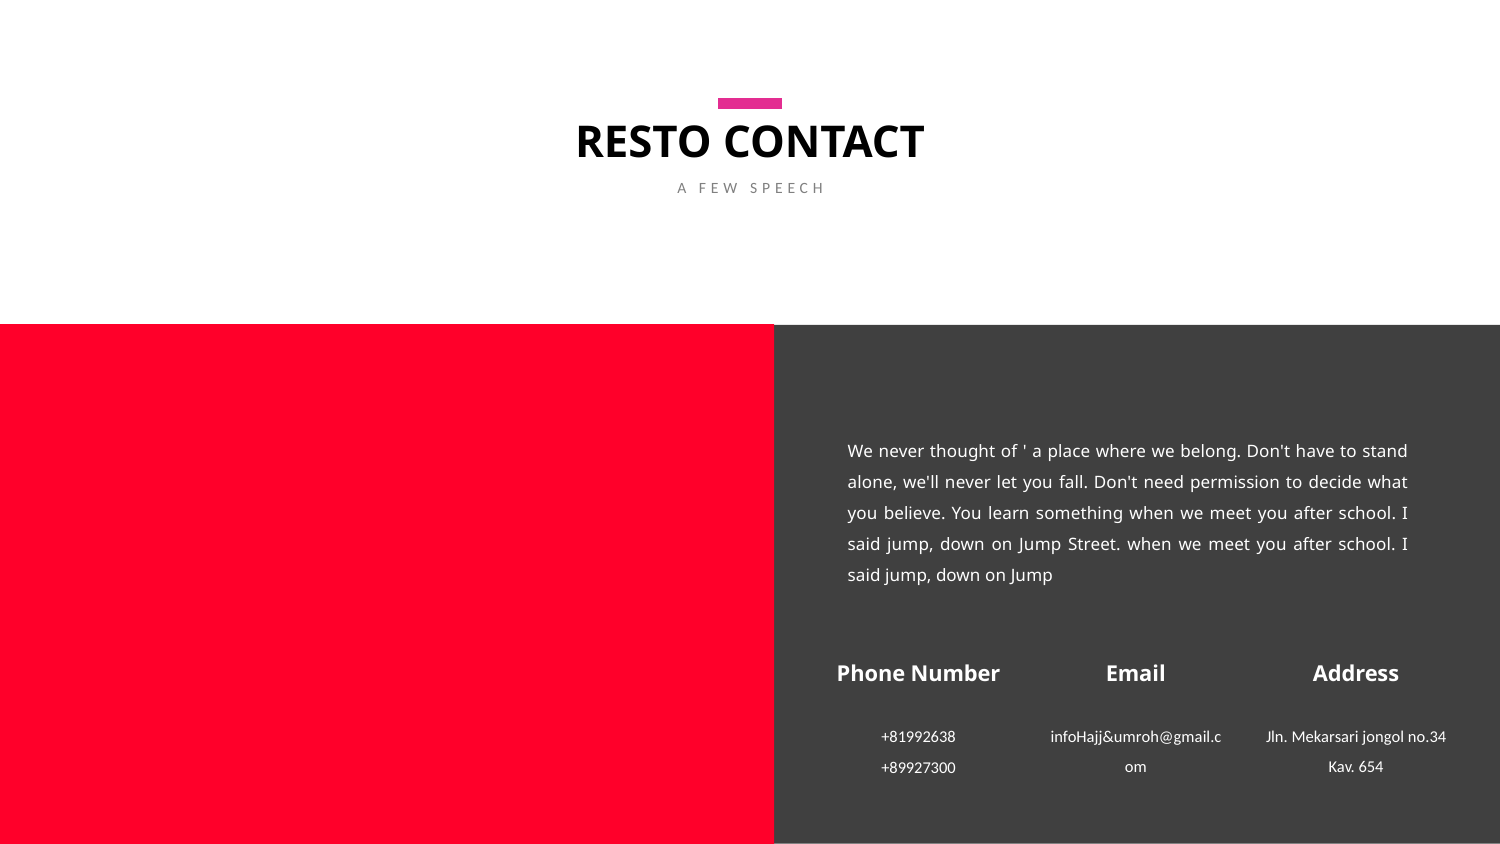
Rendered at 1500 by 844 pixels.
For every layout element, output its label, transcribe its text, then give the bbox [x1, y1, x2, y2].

text_box Phone Number [809, 652, 1028, 694]
text_box infoHajj&umroh@gmail.com [1033, 708, 1238, 783]
text_box +81992638 [854, 708, 983, 739]
text_box +89927300 [854, 739, 983, 784]
text_box [775, 324, 1500, 844]
text_box Email [1050, 652, 1222, 694]
text_box RESTO CONTACT [522, 106, 978, 174]
text_box Jln. Mekarsari jongol no.34 Kav. 654 [1238, 708, 1474, 783]
picture [0, 324, 775, 844]
text_box A FEW SPEECH [616, 170, 884, 205]
text_box We never thought of ' a place where we belong. Don't have to stand alone, we'll never let you fall. Don't need permission to decide what you believe. You learn something when we meet you after school. I said jump, down on Jump Street. when we meet you after school. I said jump, down on Jump [832, 423, 1424, 593]
text_box Address [1288, 652, 1424, 694]
